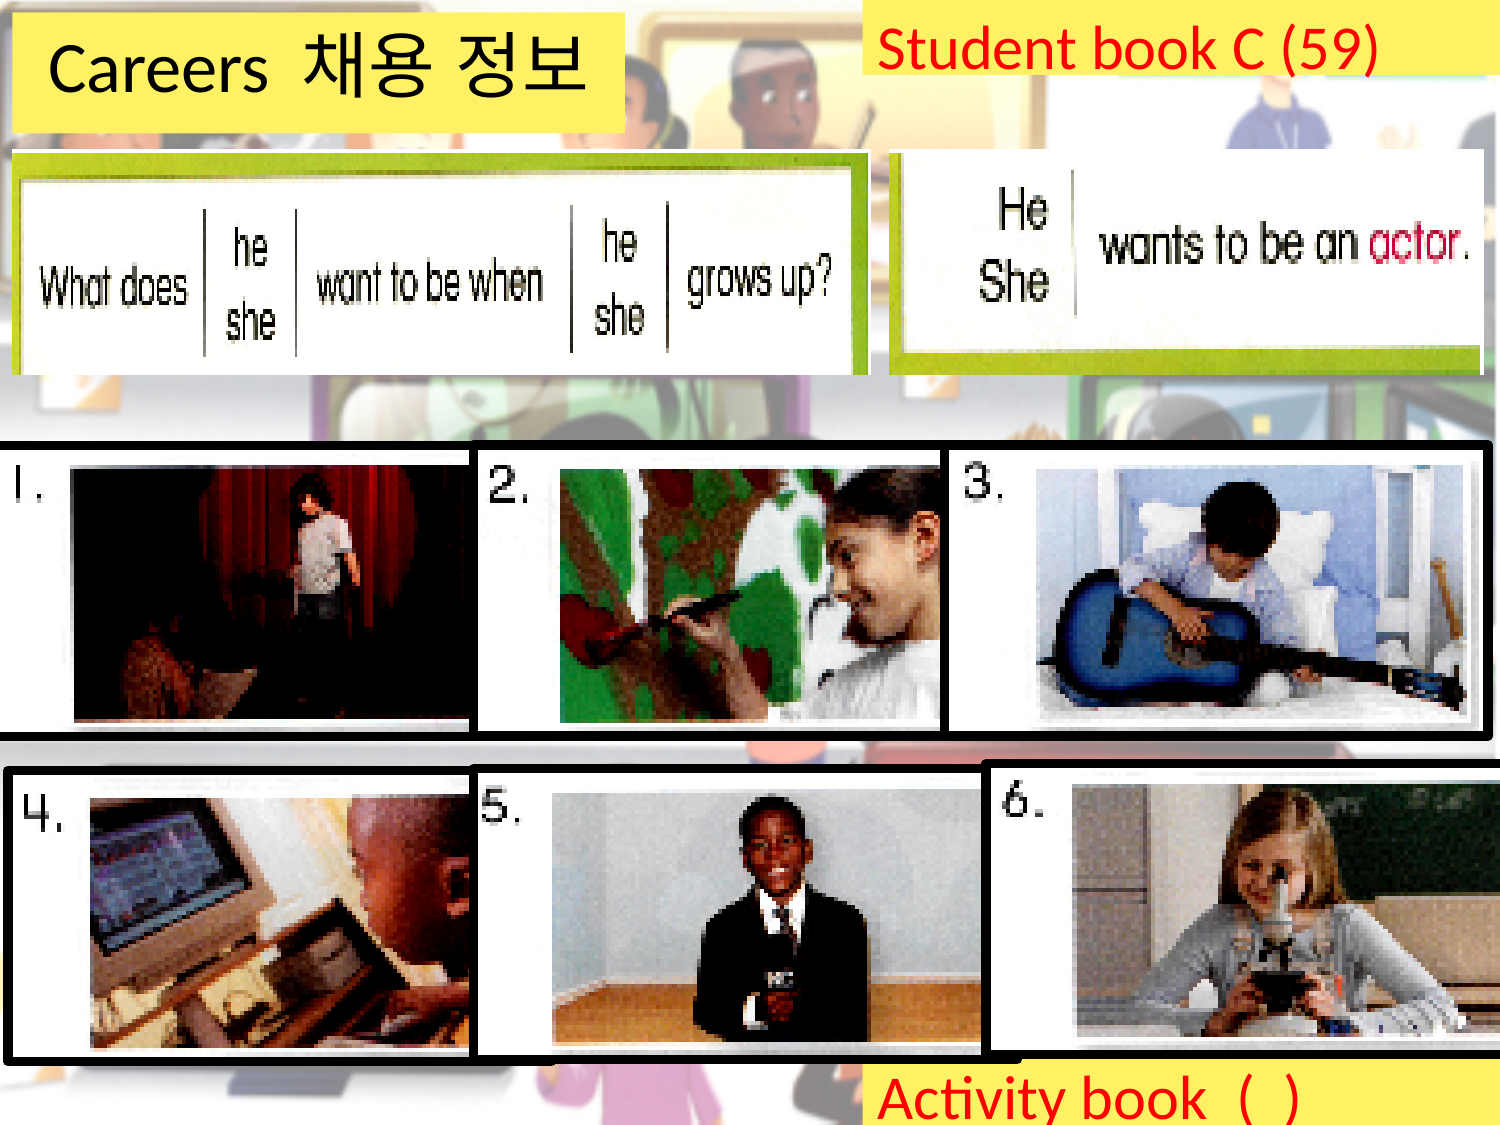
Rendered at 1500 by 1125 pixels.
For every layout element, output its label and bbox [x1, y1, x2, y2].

text_box [12, 149, 1484, 376]
picture [0, 0, 1500, 1125]
